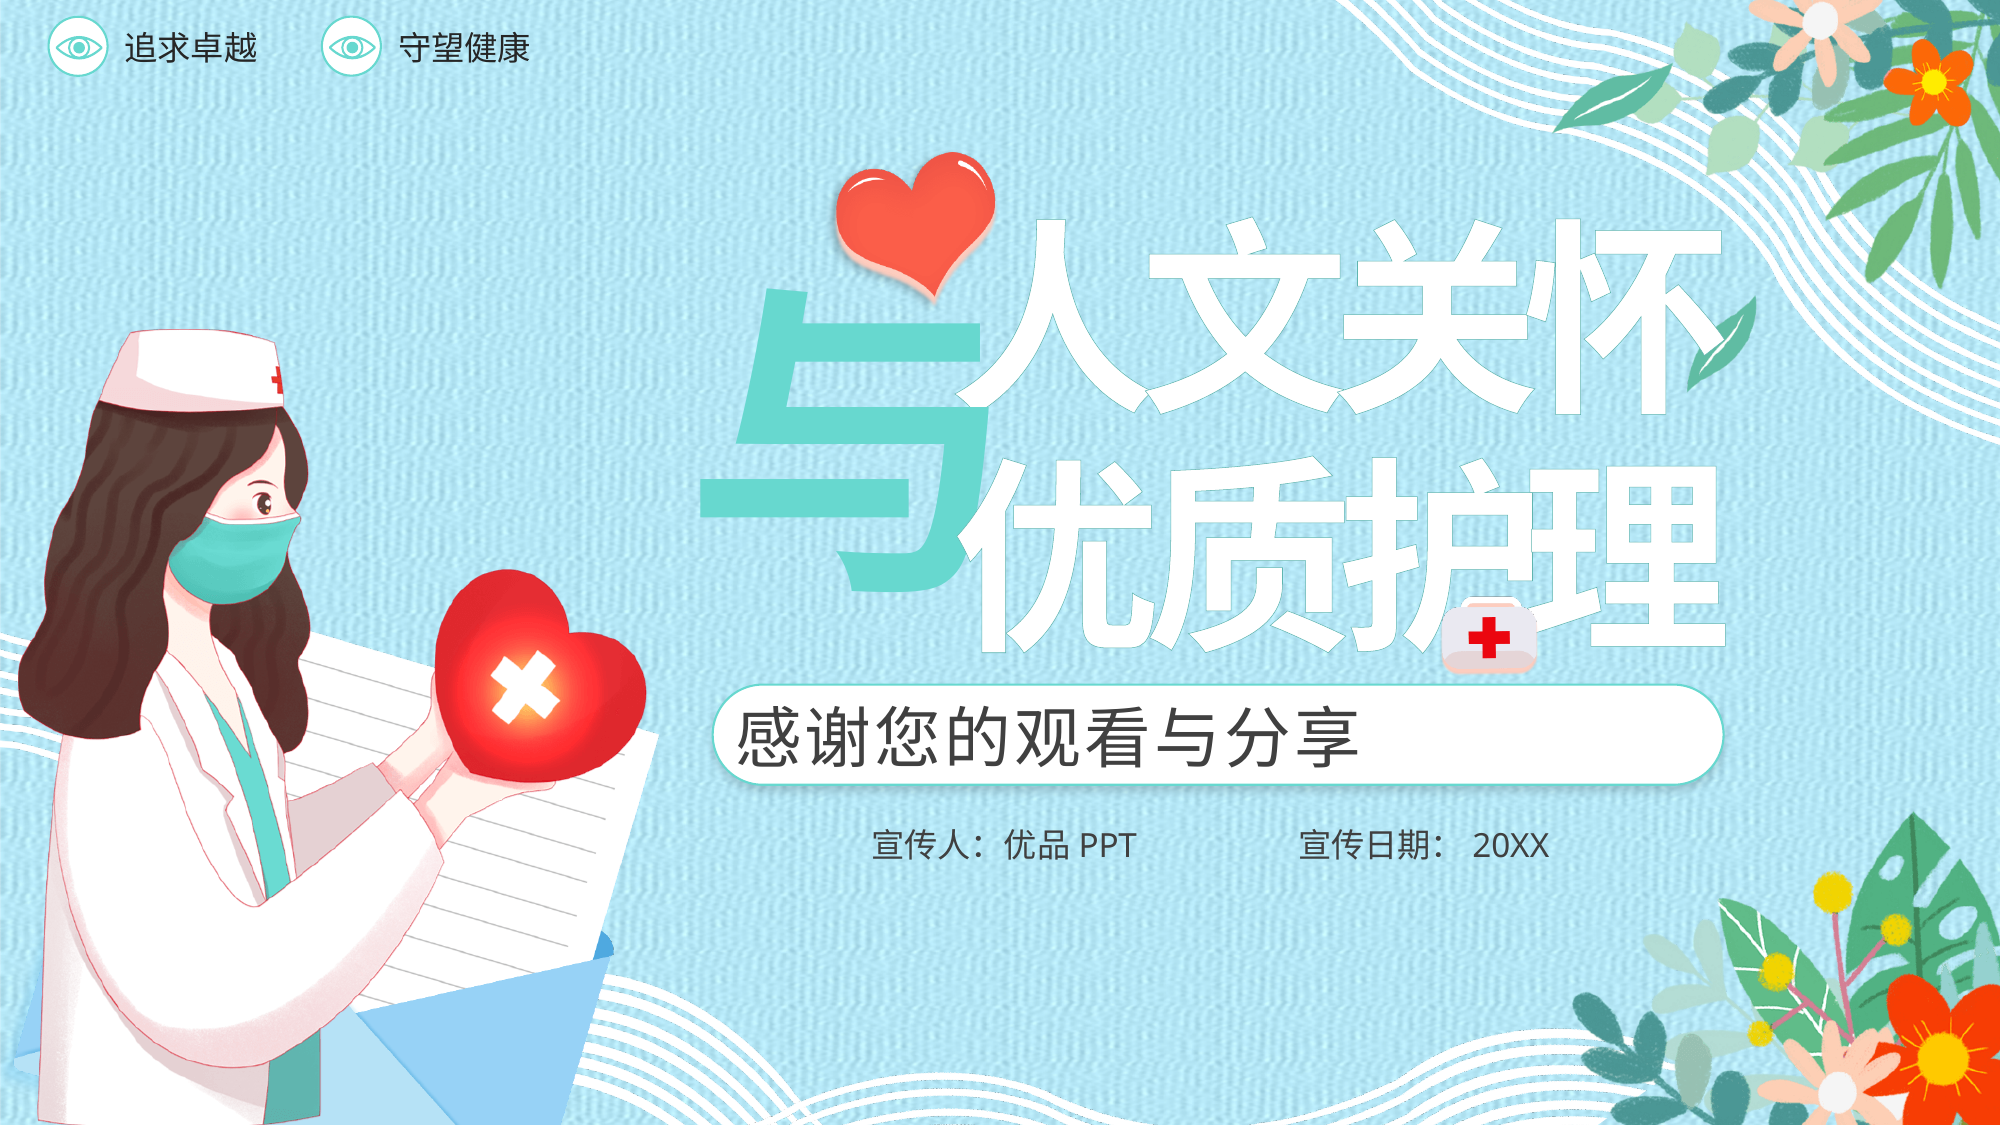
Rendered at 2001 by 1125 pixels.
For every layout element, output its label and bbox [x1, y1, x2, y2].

text_box [48, 16, 321, 76]
text_box [321, 16, 658, 76]
picture [0, 0, 2000, 1125]
text_box [712, 684, 1724, 785]
